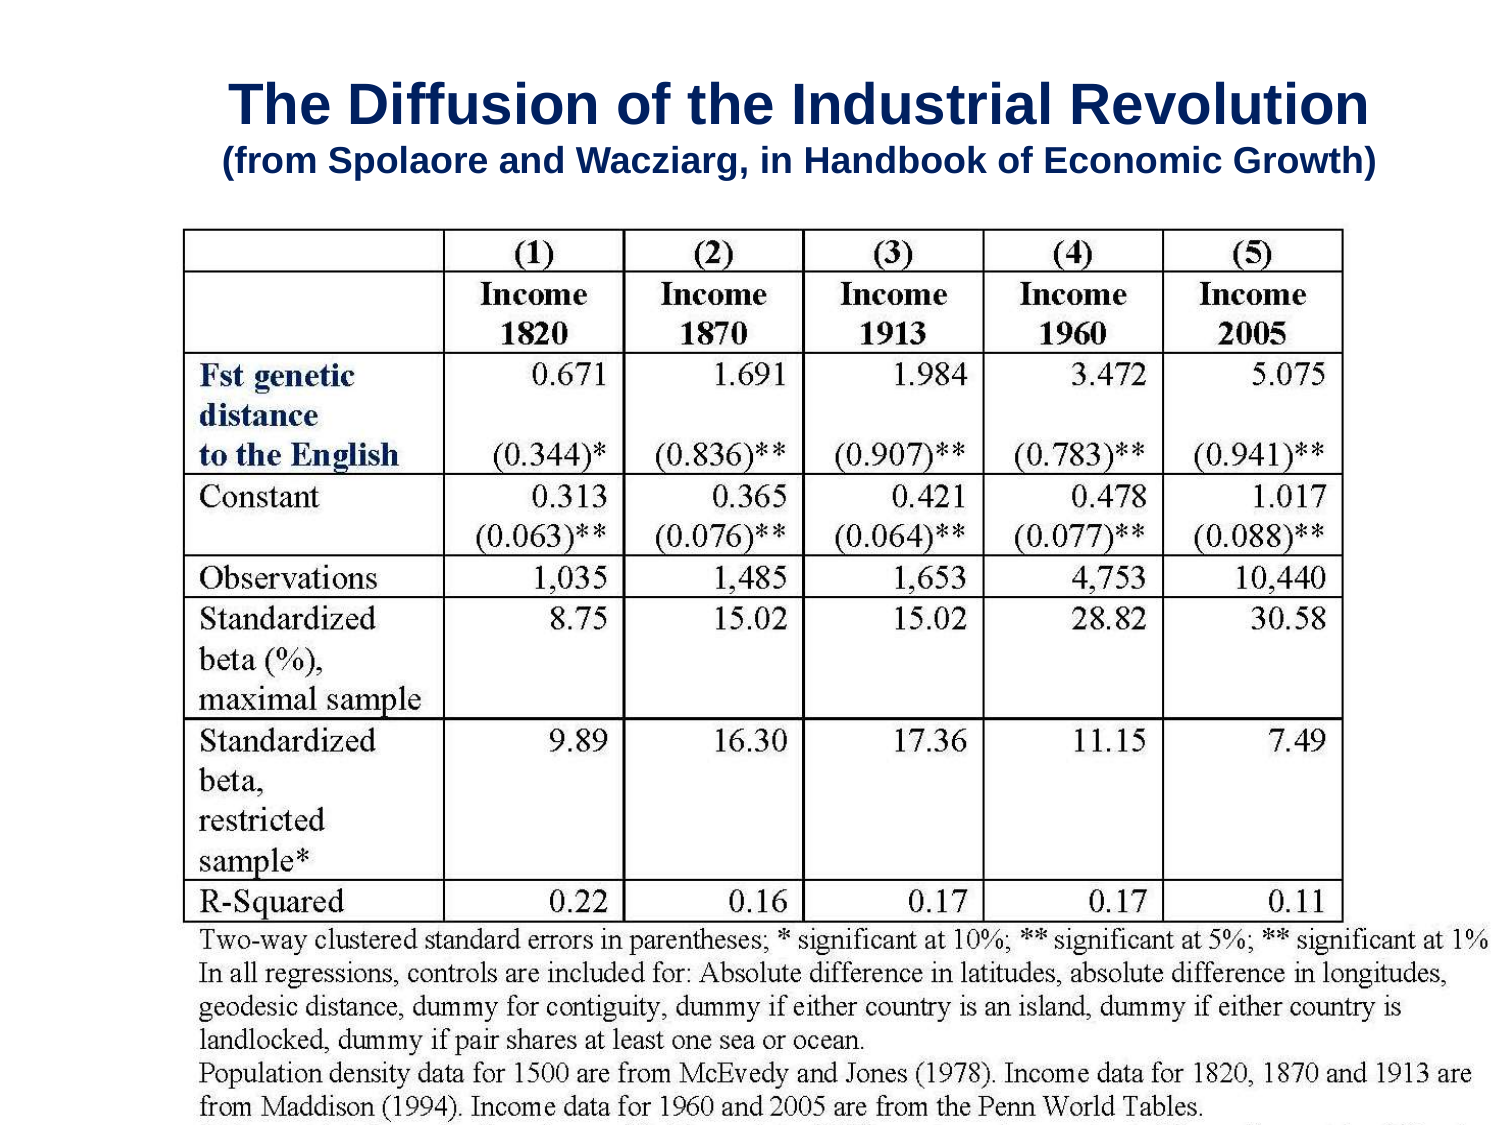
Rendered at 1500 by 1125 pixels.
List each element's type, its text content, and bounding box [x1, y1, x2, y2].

title The Diffusion of the Industrial Revolution (from Spolaore and Wacziarg, in Handbook of Economic Growth) [124, 0, 1476, 210]
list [87, 212, 1500, 1125]
